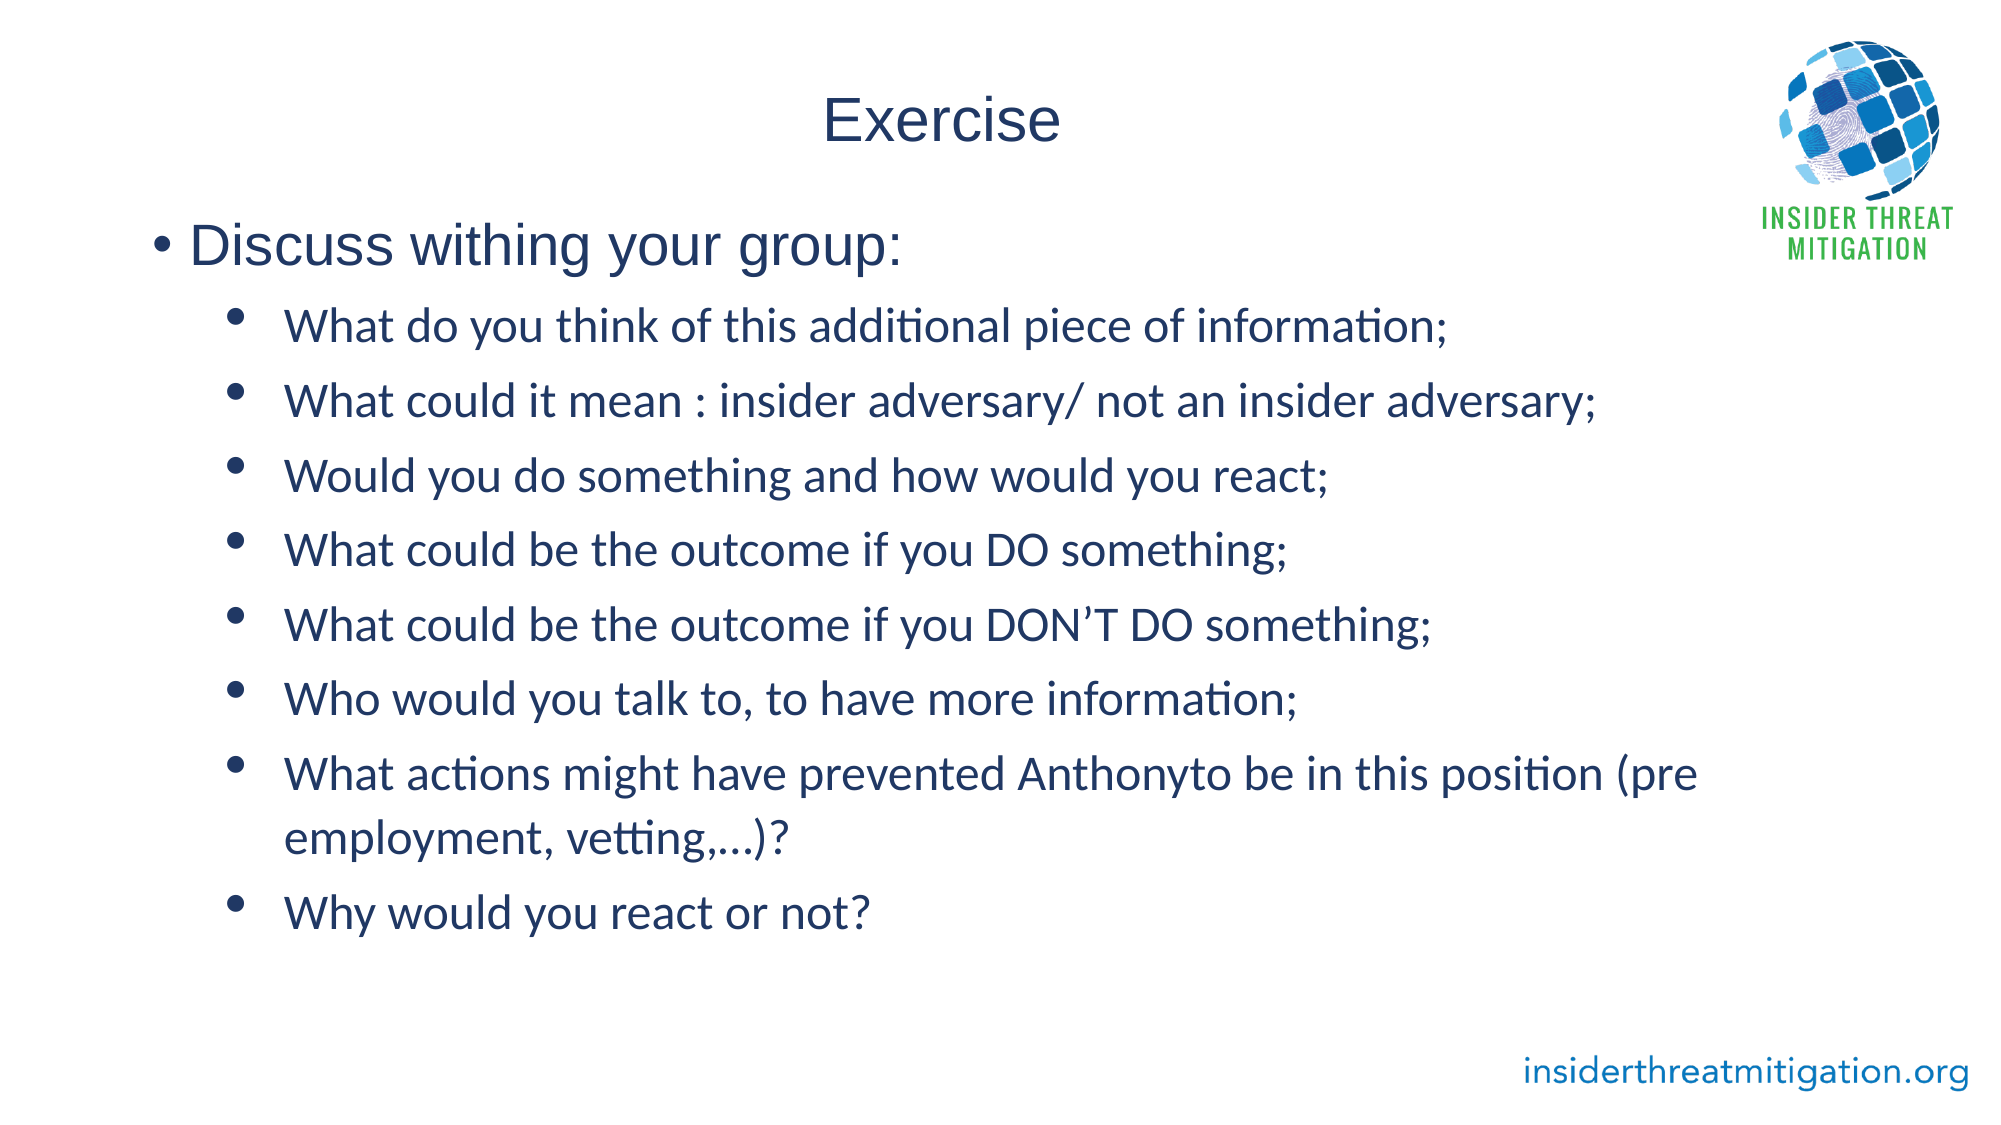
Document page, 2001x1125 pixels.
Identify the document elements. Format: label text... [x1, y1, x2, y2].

list Discuss withing your group: What do you think of this additional piece of information; What could it mean : insider adversary/ not an insider adversary; Would you do something and how would you react; What could be the outcome if you DO something; What could be the outcome if you DON’T DO something; Who would you talk to, to have more information; What actions might have prevented Anthonyto be in this position (pre employment, vetting,…)? Why would you react or not? [137, 207, 1748, 1014]
picture [1758, 20, 1968, 281]
picture [1478, 994, 2000, 1125]
title Exercise [137, 59, 1748, 183]
